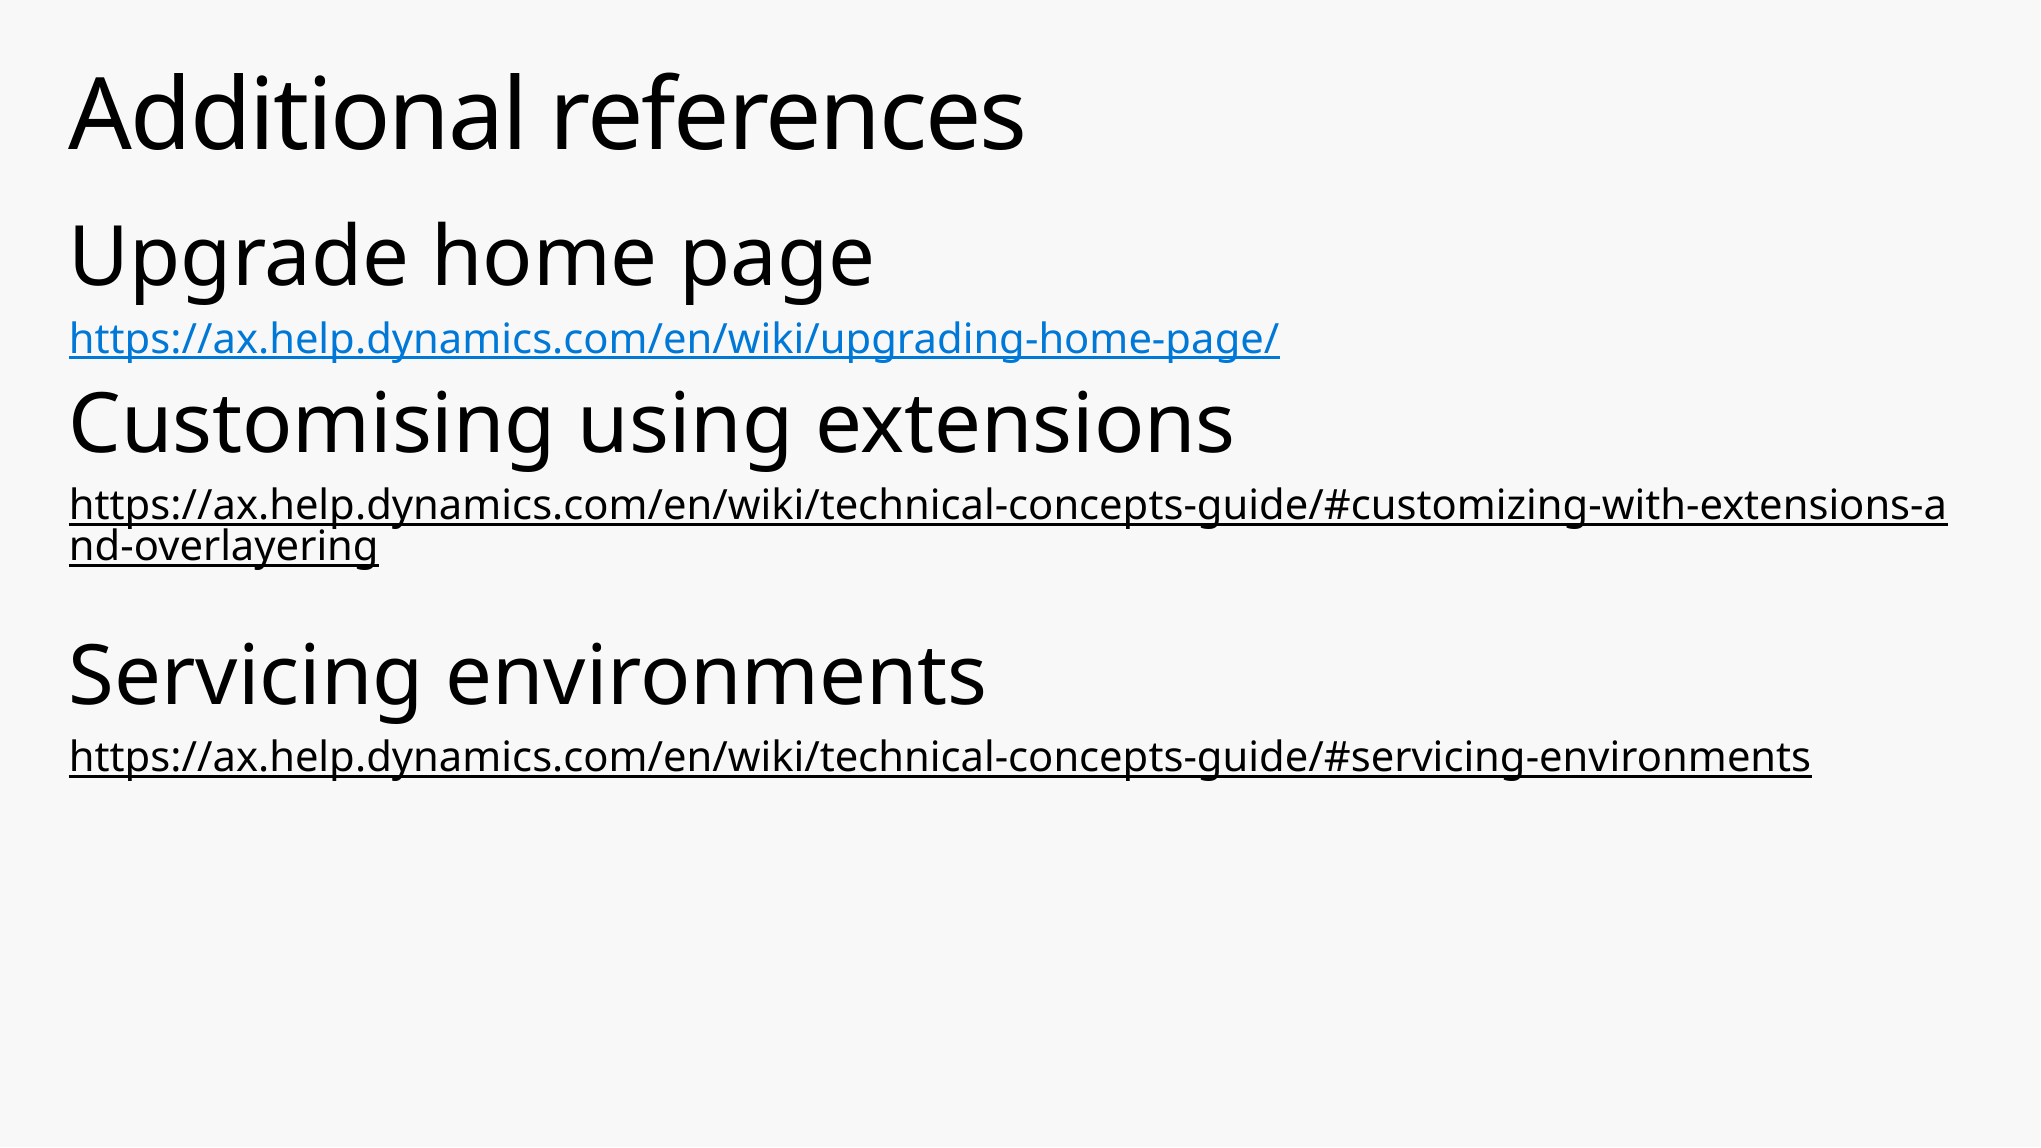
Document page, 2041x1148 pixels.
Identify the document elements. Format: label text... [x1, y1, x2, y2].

title Additional references [45, 48, 1996, 198]
list Upgrade home page https://ax.help.dynamics.com/en/wiki/upgrading-home-page/ Customising using extensions https://ax.help.dynamics.com/en/wiki/technical-concepts-guide/#customizing-with-extensions-and-overlayering Servicing environments https://ax.help.dynamics.com/en/wiki/technical-concepts-guide/#servicing-environments [45, 198, 1996, 810]
